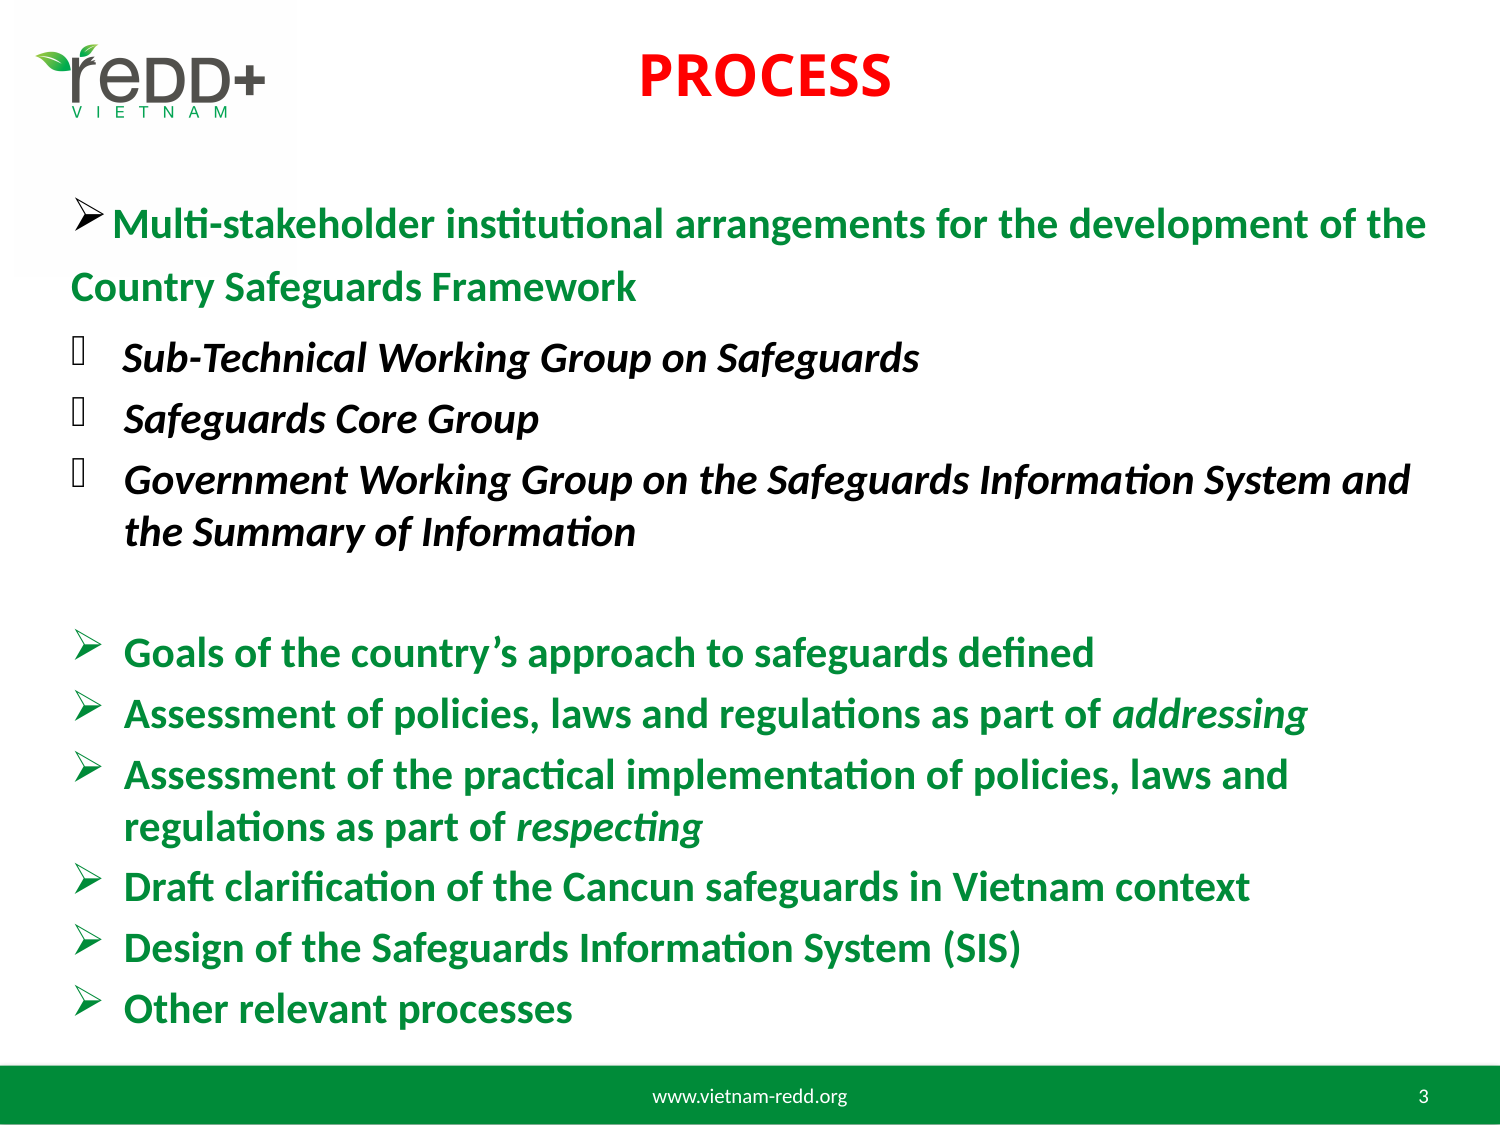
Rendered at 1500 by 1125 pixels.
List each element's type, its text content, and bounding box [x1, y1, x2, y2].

list Multi-stakeholder institutional arrangements for the development of the Country Safeguards Framework Sub-Technical Working Group on Safeguards Safeguards Core Group Government Working Group on the Safeguards Information System and the Summary of Information Goals of the country’s approach to safeguards defined Assessment of policies, laws and regulations as part of addressing Assessment of the practical implementation of policies, laws and regulations as part of respecting Draft clarification of the Cancun safeguards in Vietnam context Design of the Safeguards Information System (SIS) Other relevant processes [56, 173, 1444, 1049]
slide_number 3 [1093, 1071, 1444, 1119]
footer www.vietnam-redd.org [512, 1071, 988, 1119]
picture [14, 0, 297, 277]
title PROCESS [120, 0, 1409, 147]
